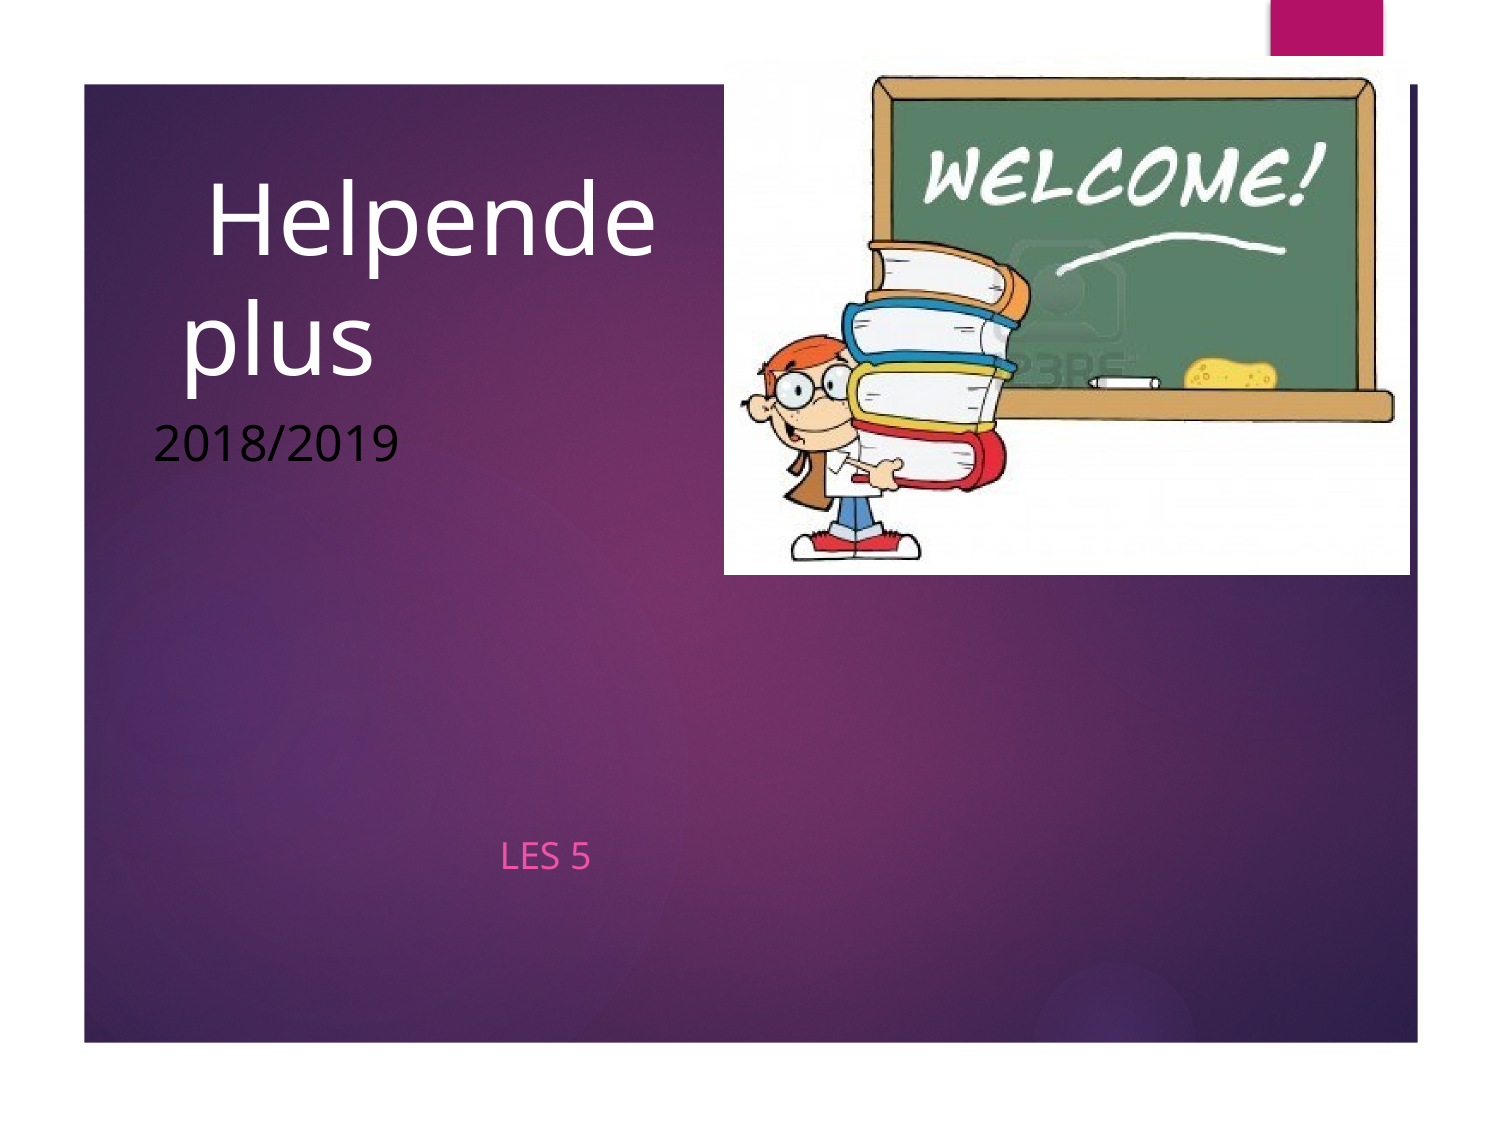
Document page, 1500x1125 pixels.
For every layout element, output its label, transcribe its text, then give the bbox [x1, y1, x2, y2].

text_box 2018/2019 [138, 403, 415, 479]
picture [724, 55, 1410, 576]
subtitle Les 5 [484, 824, 1410, 969]
title Helpende plus [134, 109, 718, 404]
